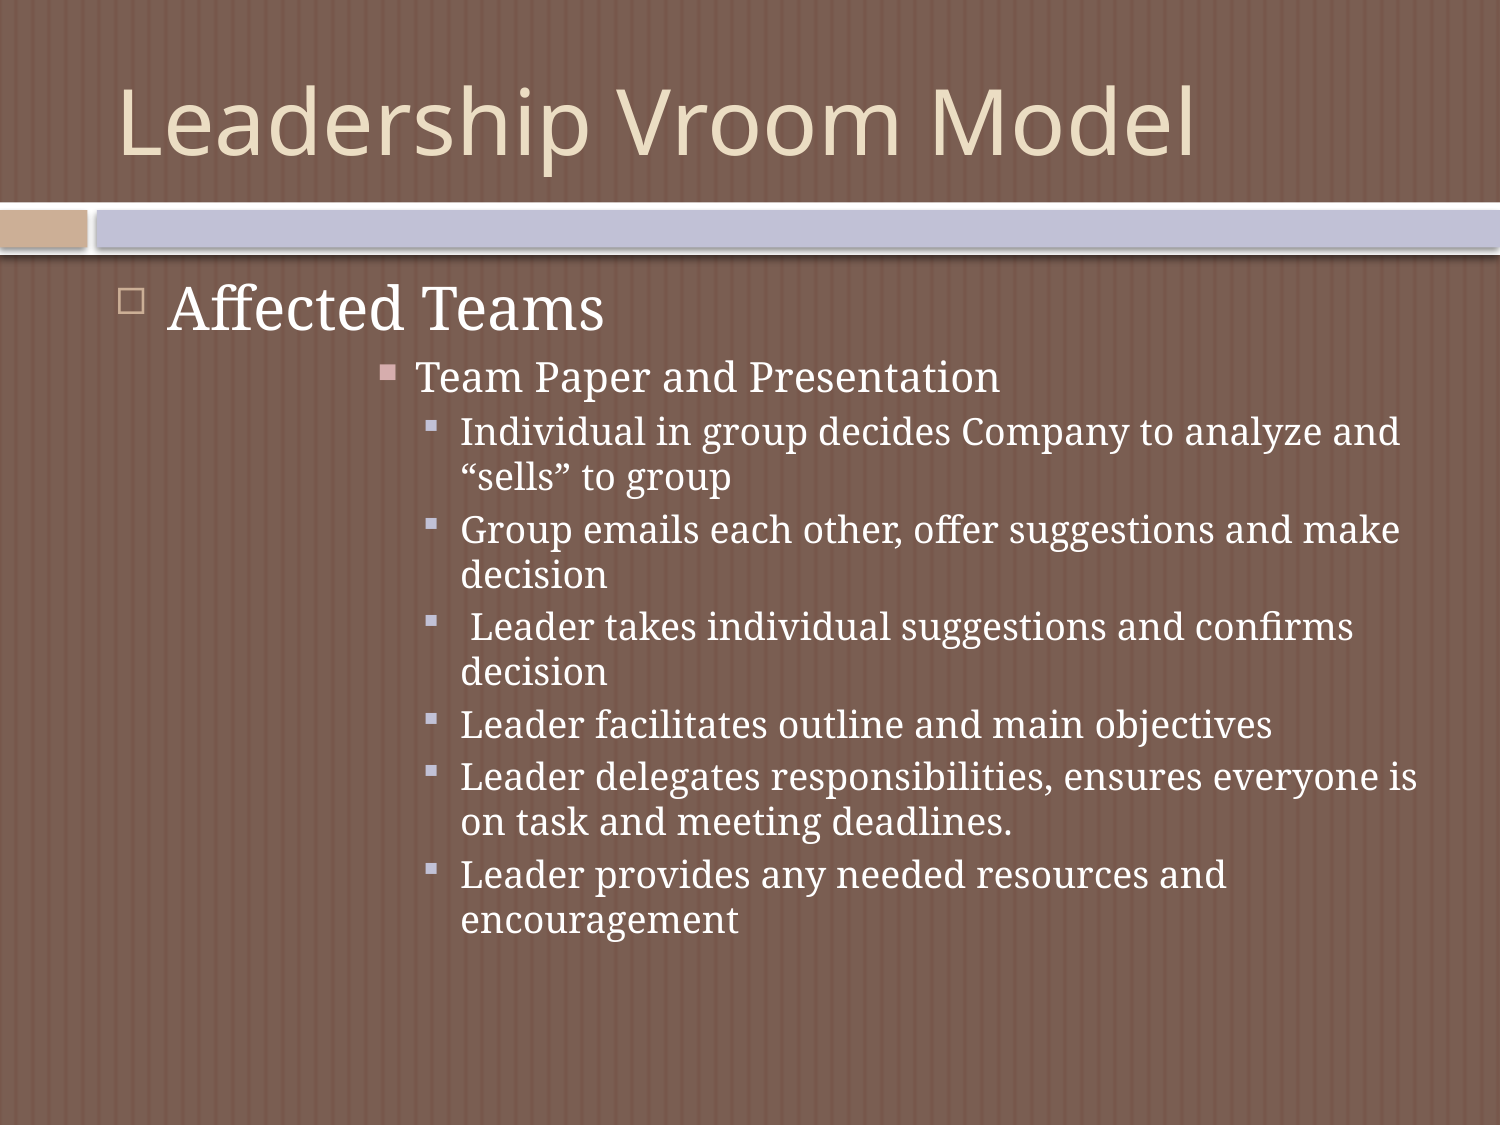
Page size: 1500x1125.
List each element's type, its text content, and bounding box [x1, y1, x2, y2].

list Affected Teams Team Paper and Presentation Individual in group decides Company to analyze and “sells” to group Group emails each other, offer suggestions and make decision Leader takes individual suggestions and confirms decision Leader facilitates outline and main objectives Leader delegates responsibilities, ensures everyone is on task and meeting deadlines. Leader provides any needed resources and encouragement [100, 262, 1438, 1000]
title Leadership Vroom Model [100, 37, 1438, 200]
